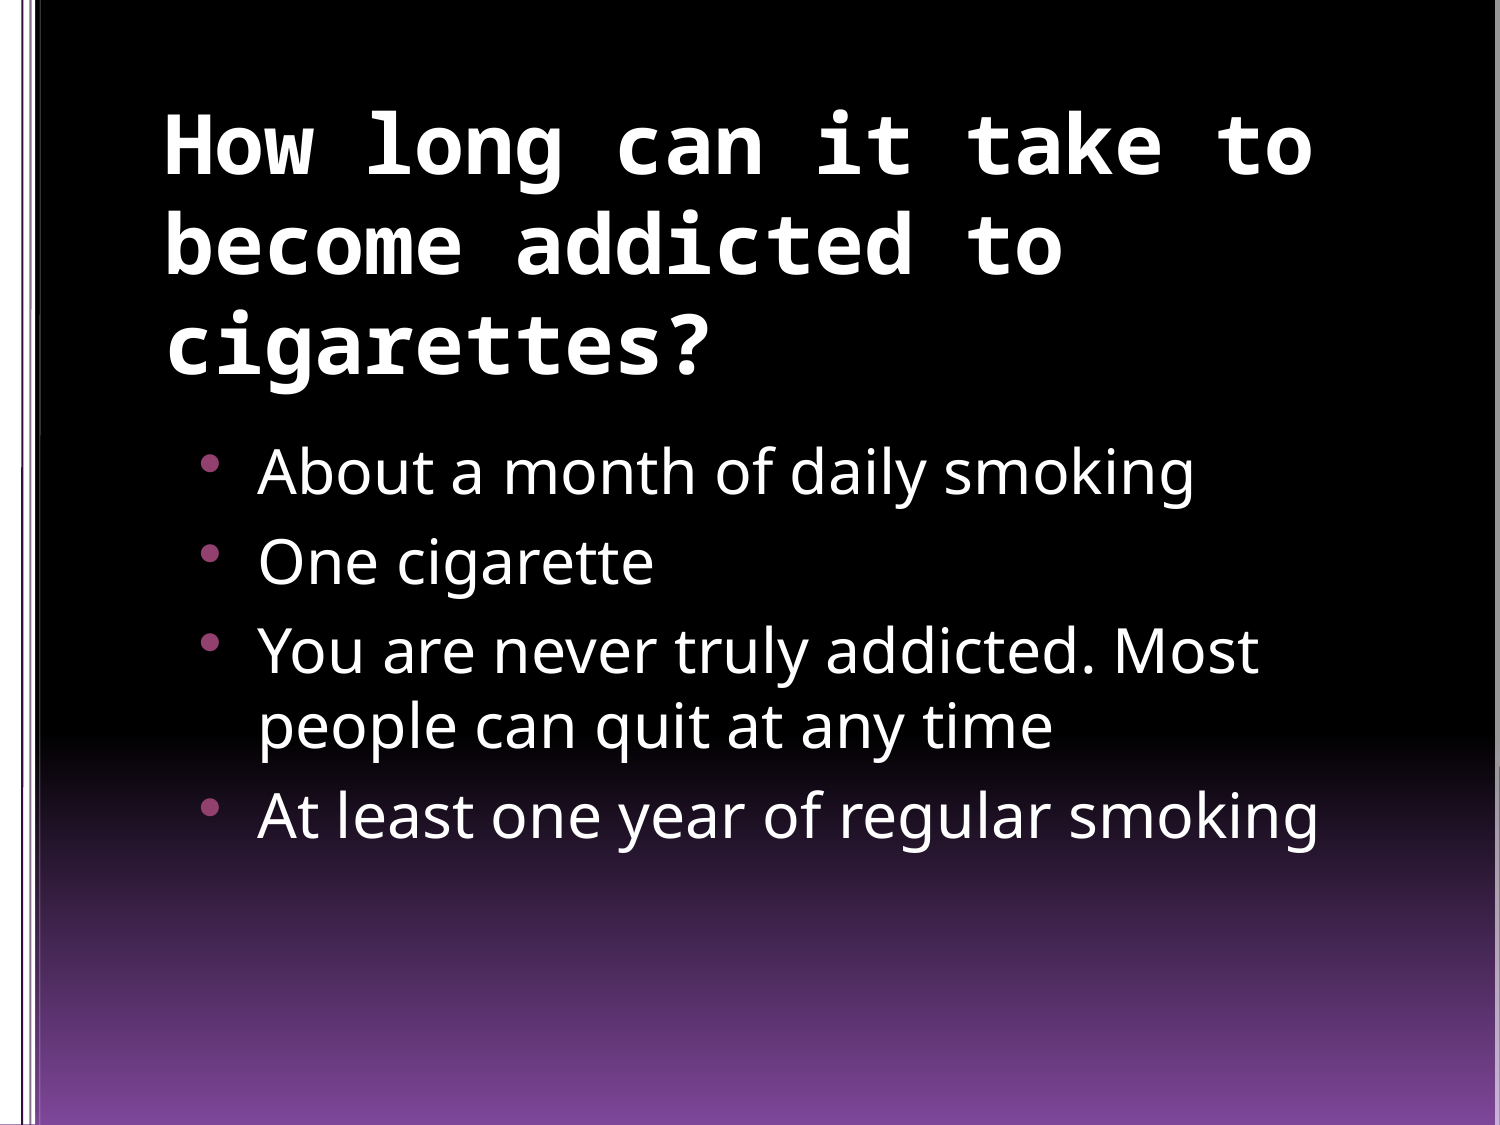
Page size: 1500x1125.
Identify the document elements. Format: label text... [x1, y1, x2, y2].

list About a month of daily smoking One cigarette You are never truly addicted. Most people can quit at any time At least one year of regular smoking [174, 425, 1363, 1043]
title How long can it take to become addicted to cigarettes? [150, 83, 1425, 234]
